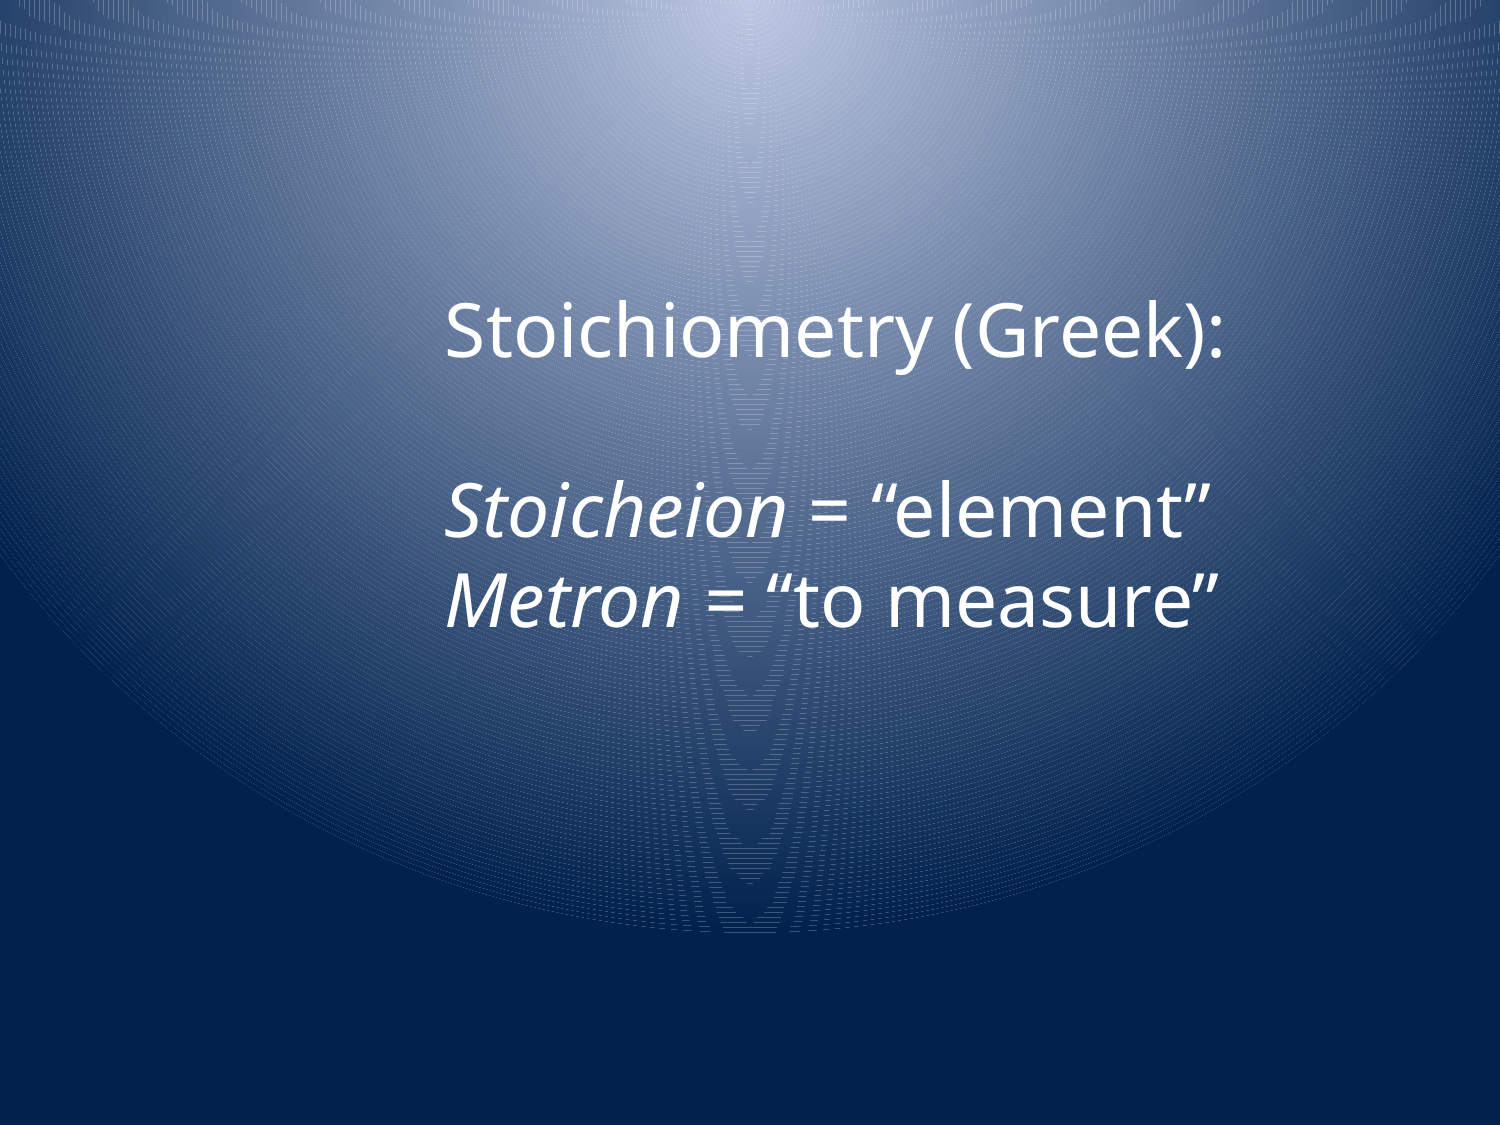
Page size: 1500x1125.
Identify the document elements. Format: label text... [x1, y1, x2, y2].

text_box Stoichiometry (Greek): Stoicheion = “element” Metron = “to measure” [430, 274, 1281, 695]
